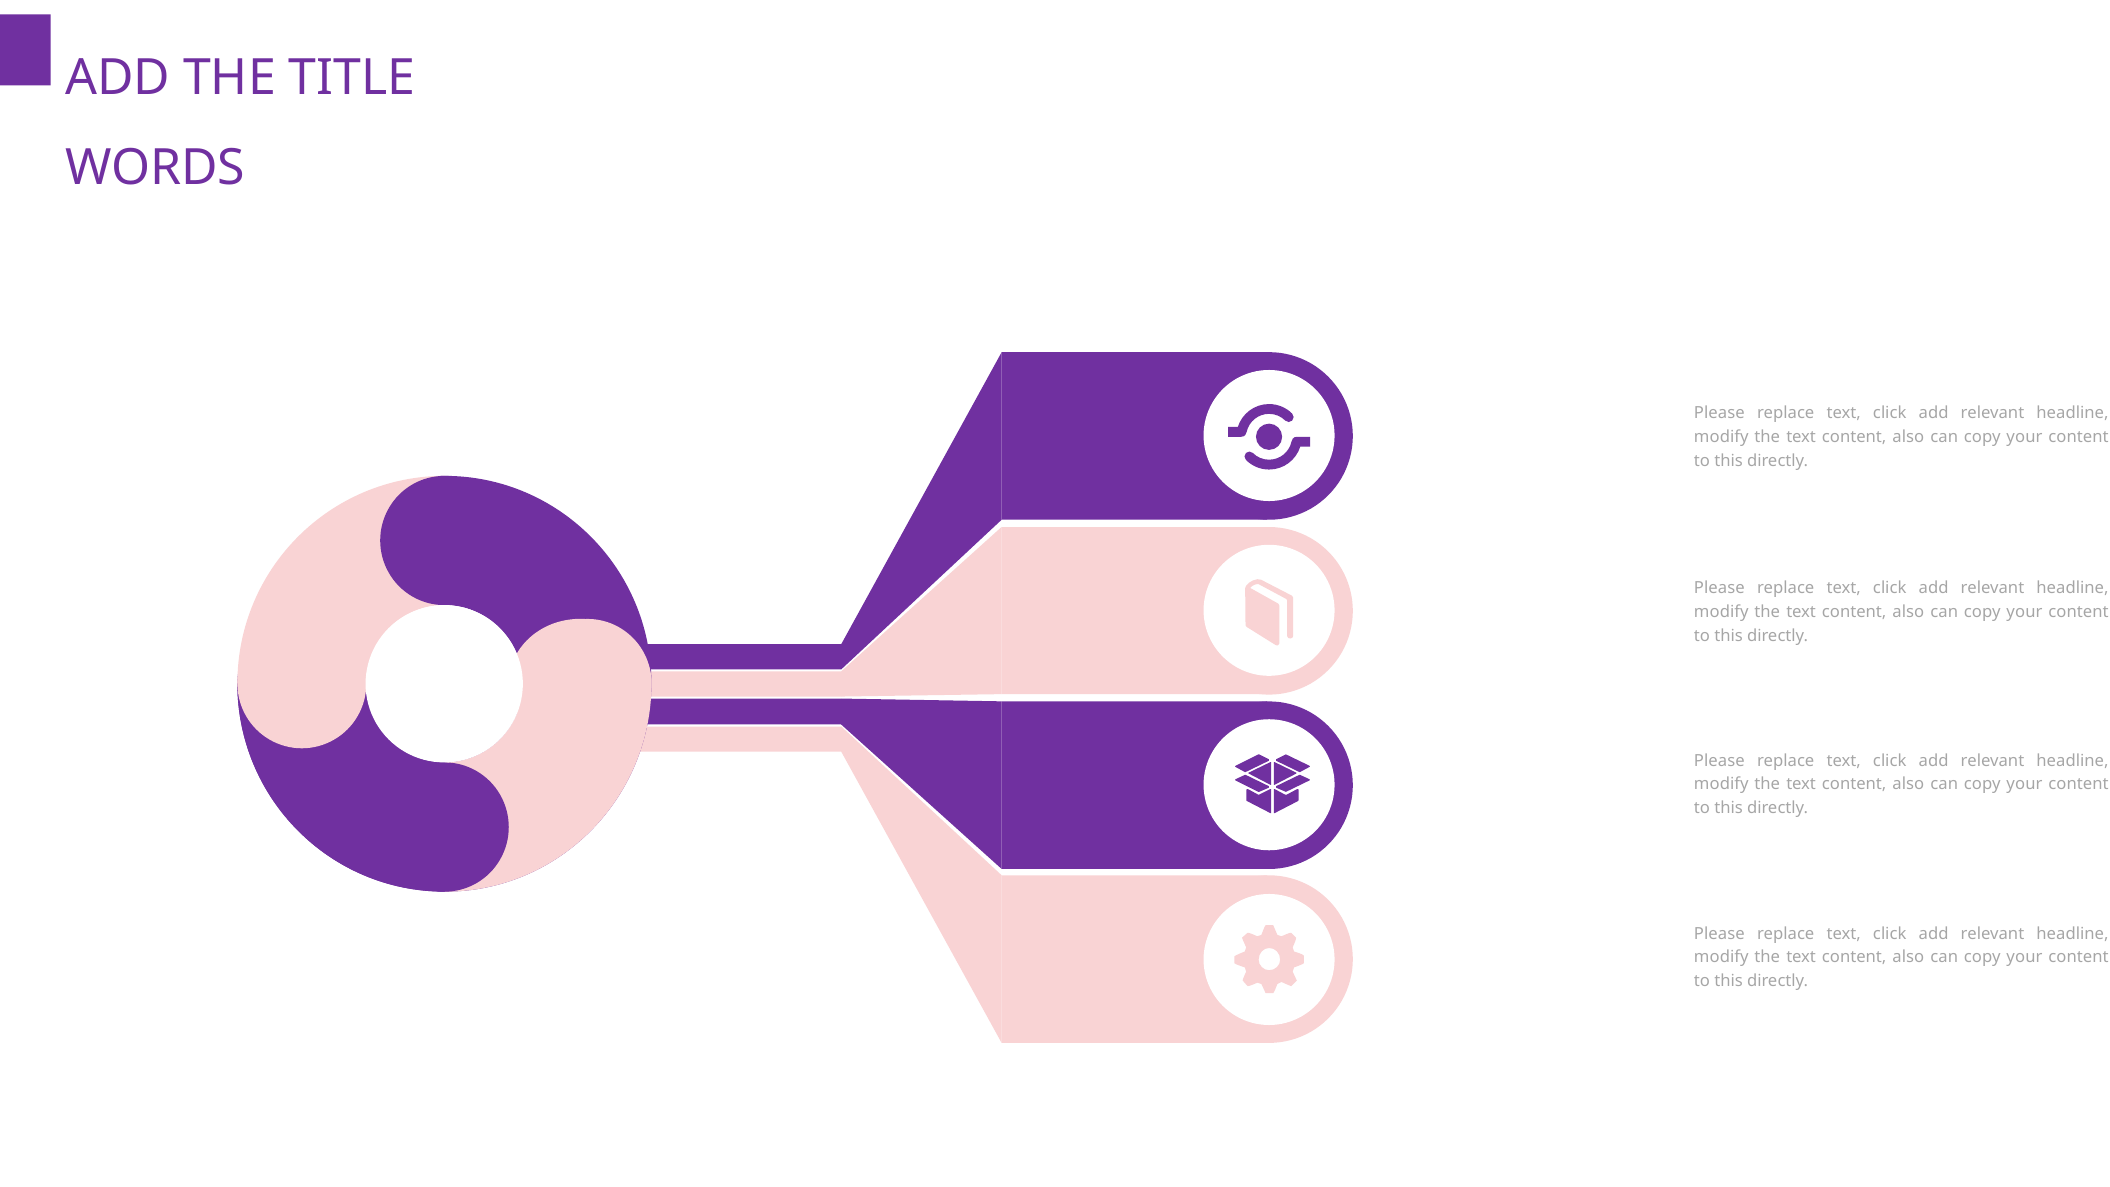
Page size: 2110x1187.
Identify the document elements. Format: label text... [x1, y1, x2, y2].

list Please replace text, click add relevant headline, modify the text content, also can copy your content to this directly. [1693, 918, 2110, 1187]
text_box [639, 726, 1353, 1043]
list Please replace text, click add relevant headline, modify the text content, also can copy your content to this directly. [1693, 745, 2110, 918]
list Please replace text, click add relevant headline, modify the text content, also can copy your content to this directly. [1693, 397, 2110, 572]
list Please replace text, click add relevant headline, modify the text content, also can copy your content to this directly. [1693, 572, 2110, 745]
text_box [652, 526, 1353, 697]
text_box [639, 352, 1353, 526]
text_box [652, 698, 1353, 726]
text_box ADD THE TITLE WORDS [50, 7, 583, 202]
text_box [237, 475, 652, 892]
